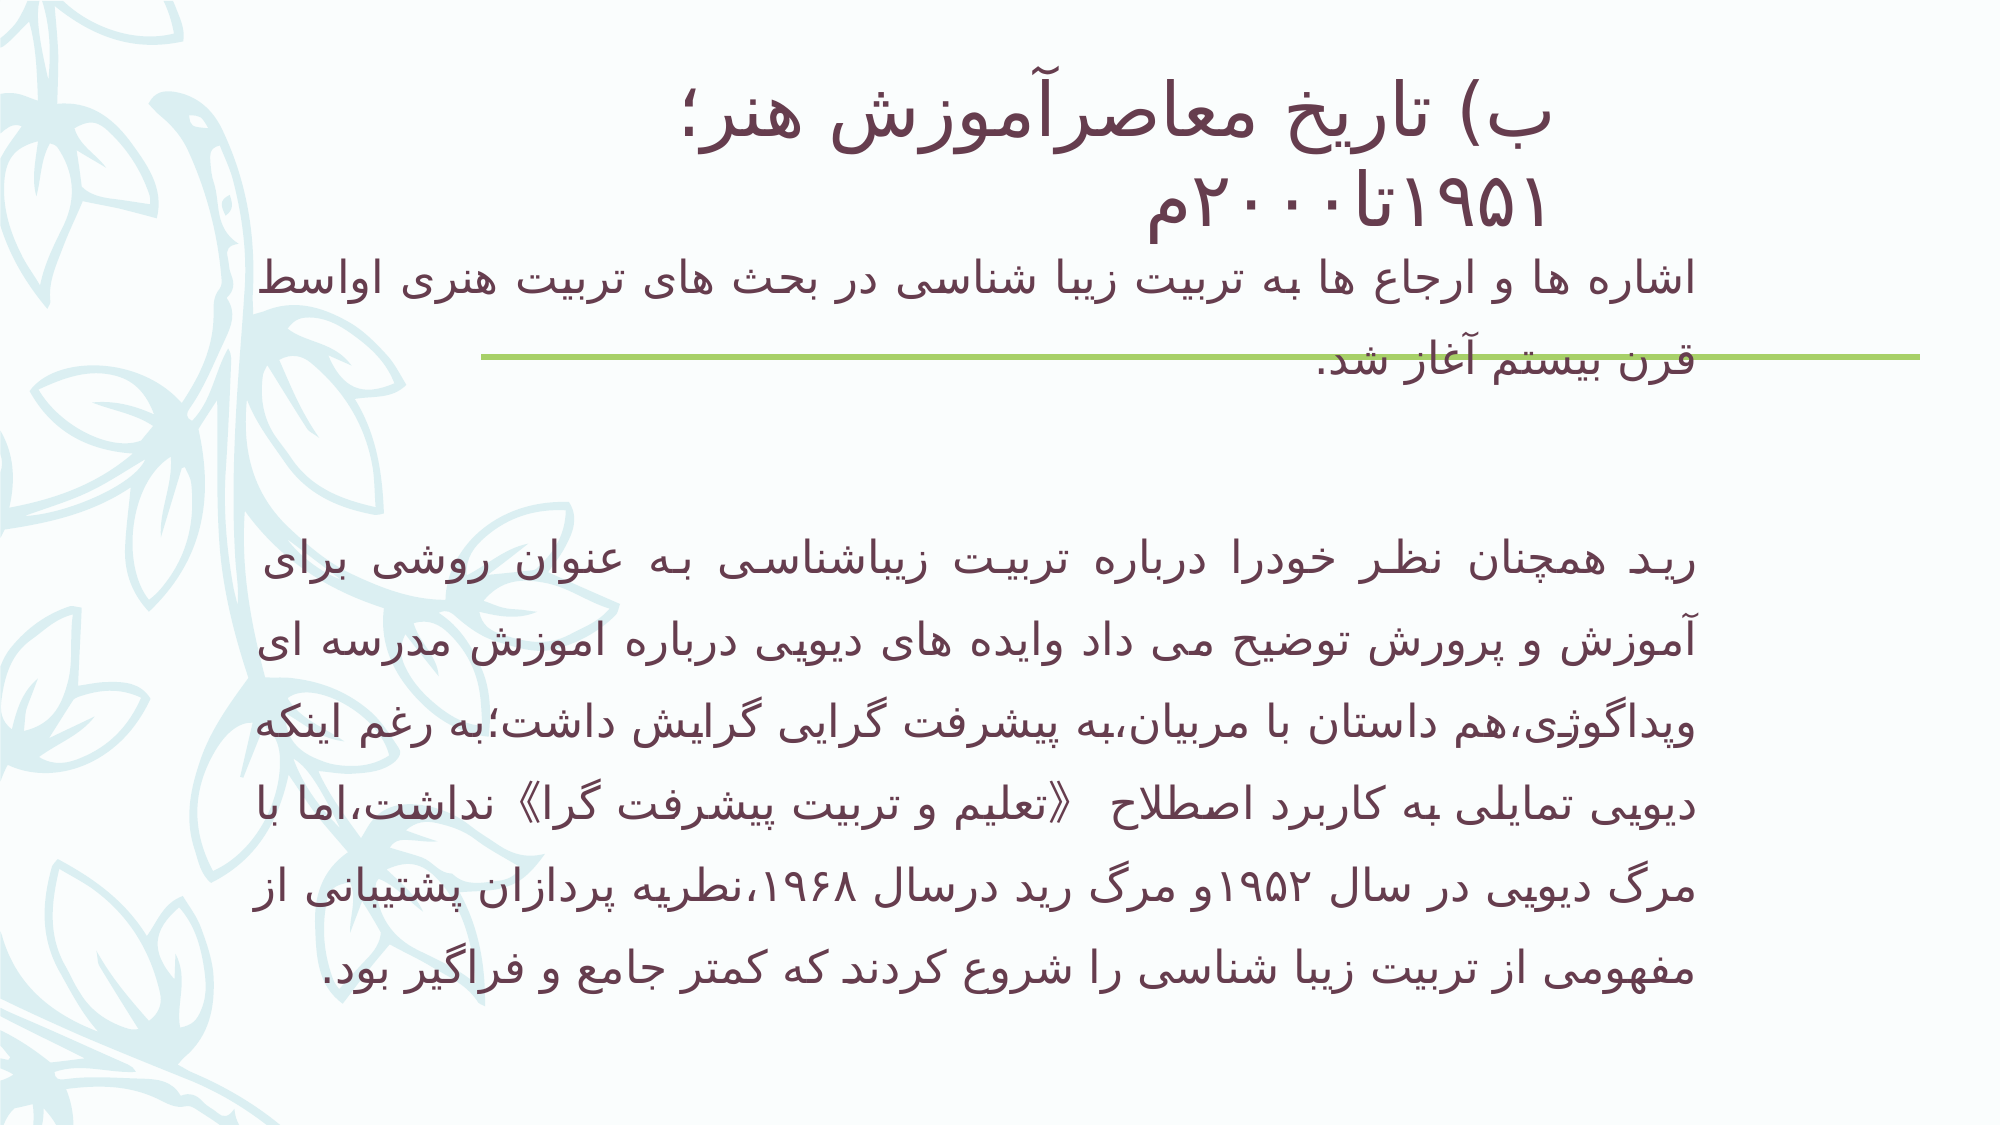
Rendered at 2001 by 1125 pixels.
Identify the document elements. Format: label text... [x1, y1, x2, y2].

list اشاره ها و ارجاع ها به تربیت زیبا شناسی در بحث های تربیت هنری اواسط قرن بیستم آغاز شد. رید همچنان نظر خودرا درباره تربیت زیباشناسی به عنوان روشی برای آموزش و پرورش توضیح می داد وایده های دیویی درباره اموزش مدرسه ای وپداگوژی،هم داستان با مربیان،به پیشرفت گرایی گرایش داشت؛به رغم اینکه دیویی تمایلی به کاربرد اصطلاح 《تعلیم و تربیت پیشرفت گرا》نداشت،اما با مرگ دیویی در سال ۱۹۵۲و مرگ رید درسال ۱۹۶۸،نطریه پردازان پشتیبانی از مفهومی از تربیت زیبا شناسی را شروع کردند که کمتر جامع و فراگیر بود. [239, 212, 1713, 1086]
text_box ب) تاریخ معاصرآموزش هنر؛۱۹۵۱تا۲۰۰۰م [380, 54, 1572, 250]
